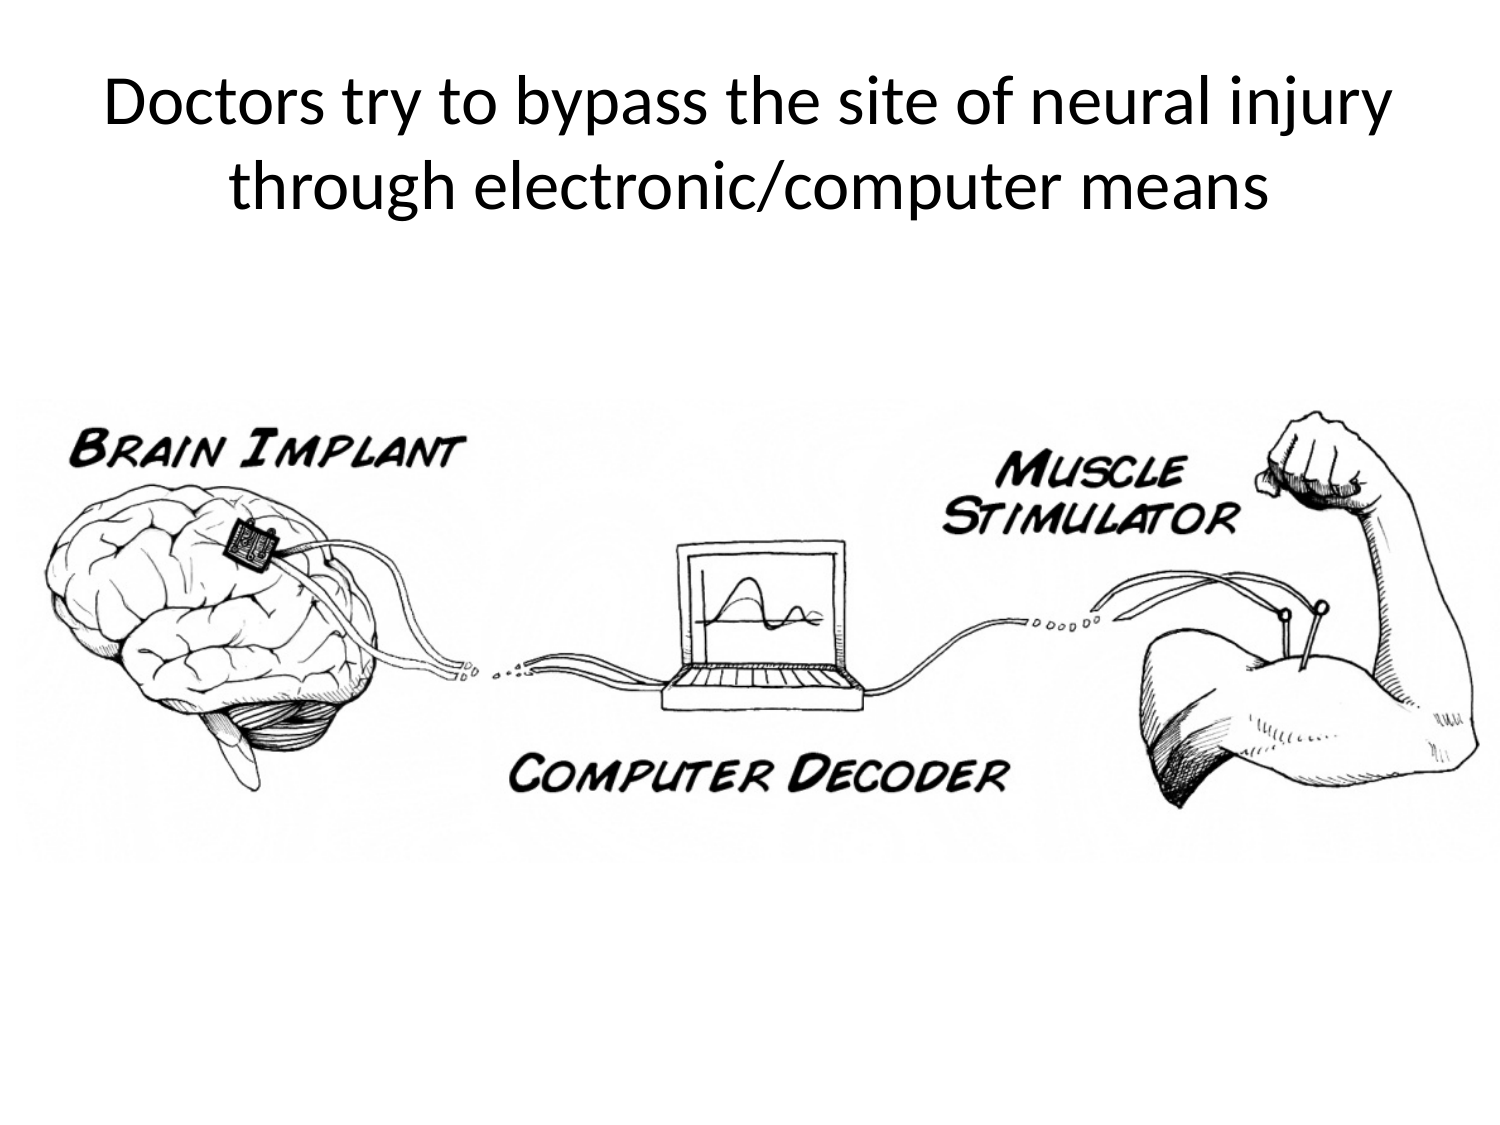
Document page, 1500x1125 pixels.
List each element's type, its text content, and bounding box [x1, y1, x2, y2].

title Doctors try to bypass the site of neural injury through electronic/computer means [0, 45, 1500, 233]
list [16, 399, 1500, 863]
